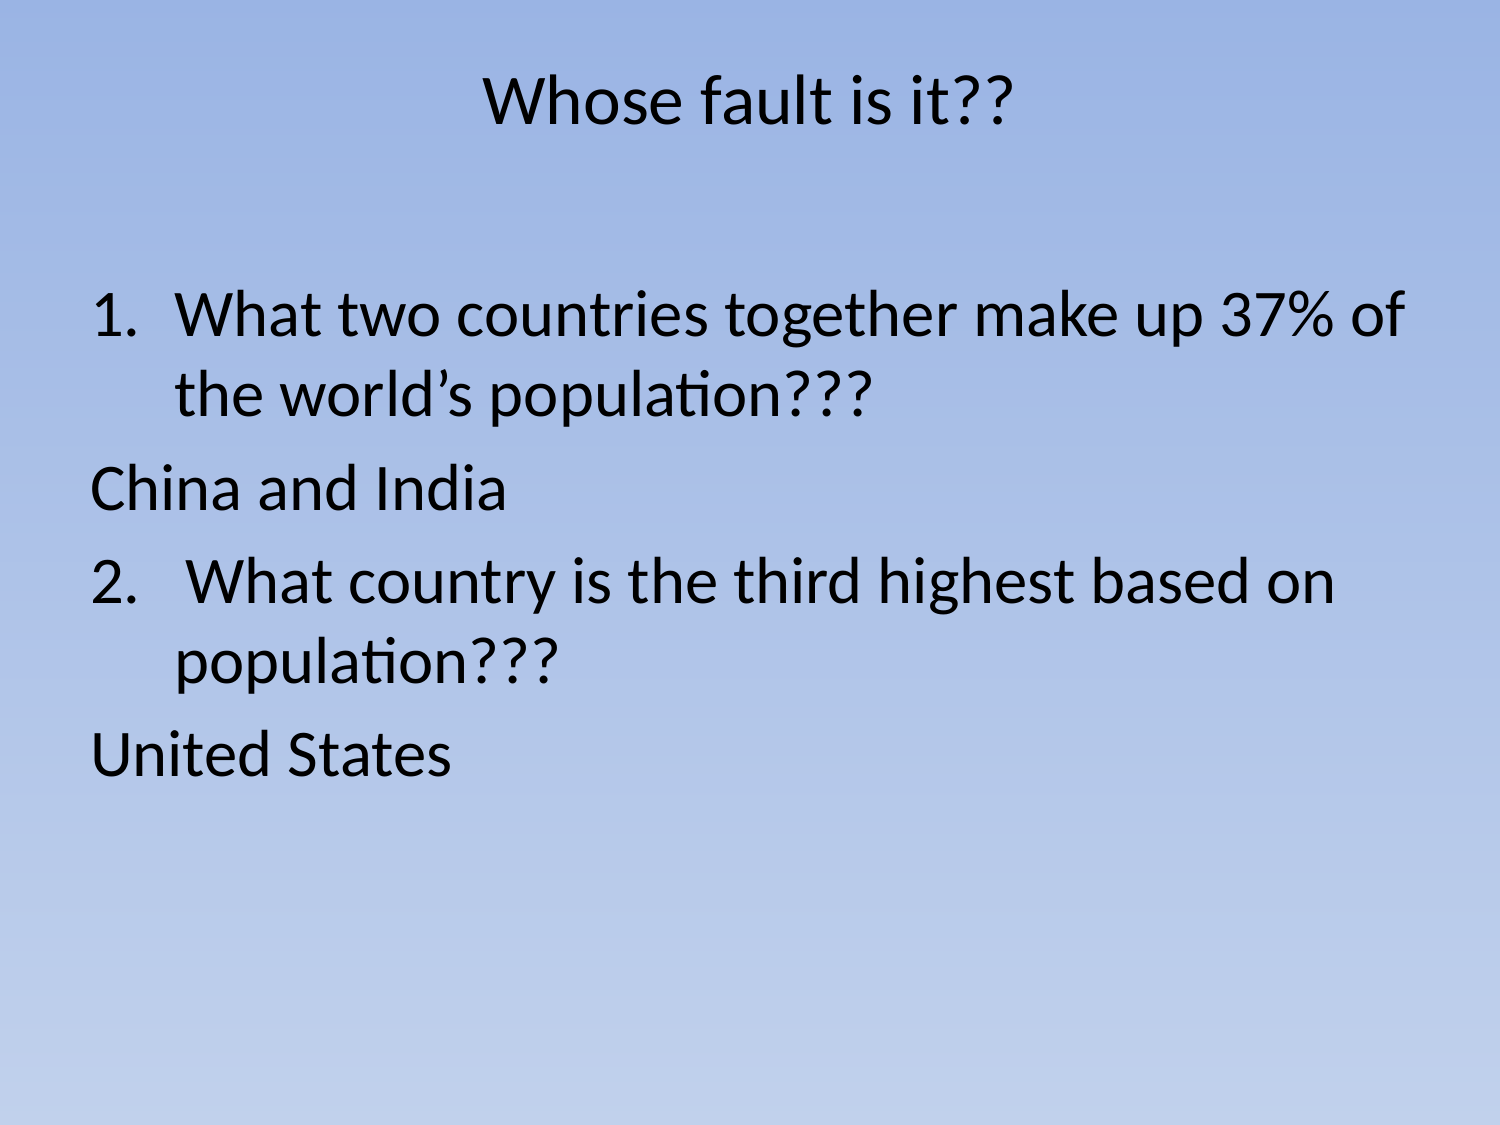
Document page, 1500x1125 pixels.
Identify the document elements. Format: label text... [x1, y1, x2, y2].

title Whose fault is it?? [75, 45, 1425, 233]
list What two countries together make up 37% of the world’s population??? China and India 2. What country is the third highest based on population??? United States [75, 262, 1425, 1005]
